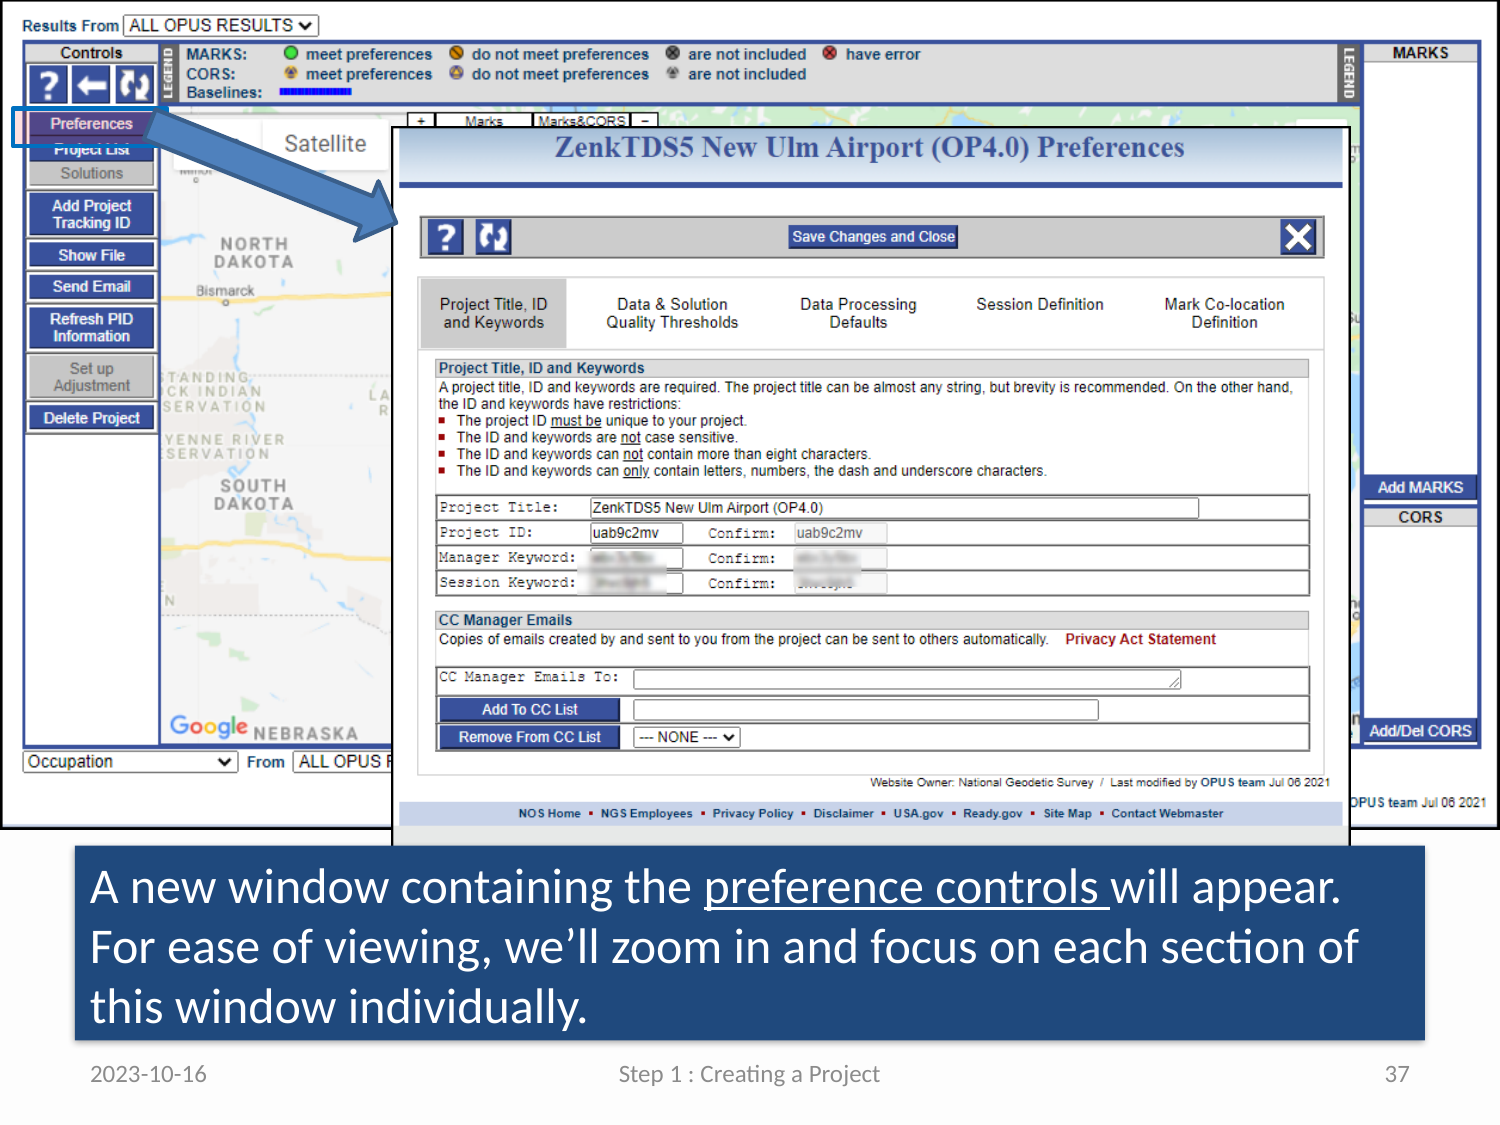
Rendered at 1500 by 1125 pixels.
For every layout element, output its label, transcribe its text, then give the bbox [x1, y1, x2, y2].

picture [0, 0, 1500, 1125]
footer Step 1 : Creating a Project [512, 1048, 988, 1103]
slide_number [75, 1047, 425, 1103]
slide_number 37 [1074, 1047, 1425, 1103]
text_box A new window containing the preference controls will appear. For ease of viewing, we’ll zoom in and focus on each section of this window individually. [74, 845, 1425, 1041]
